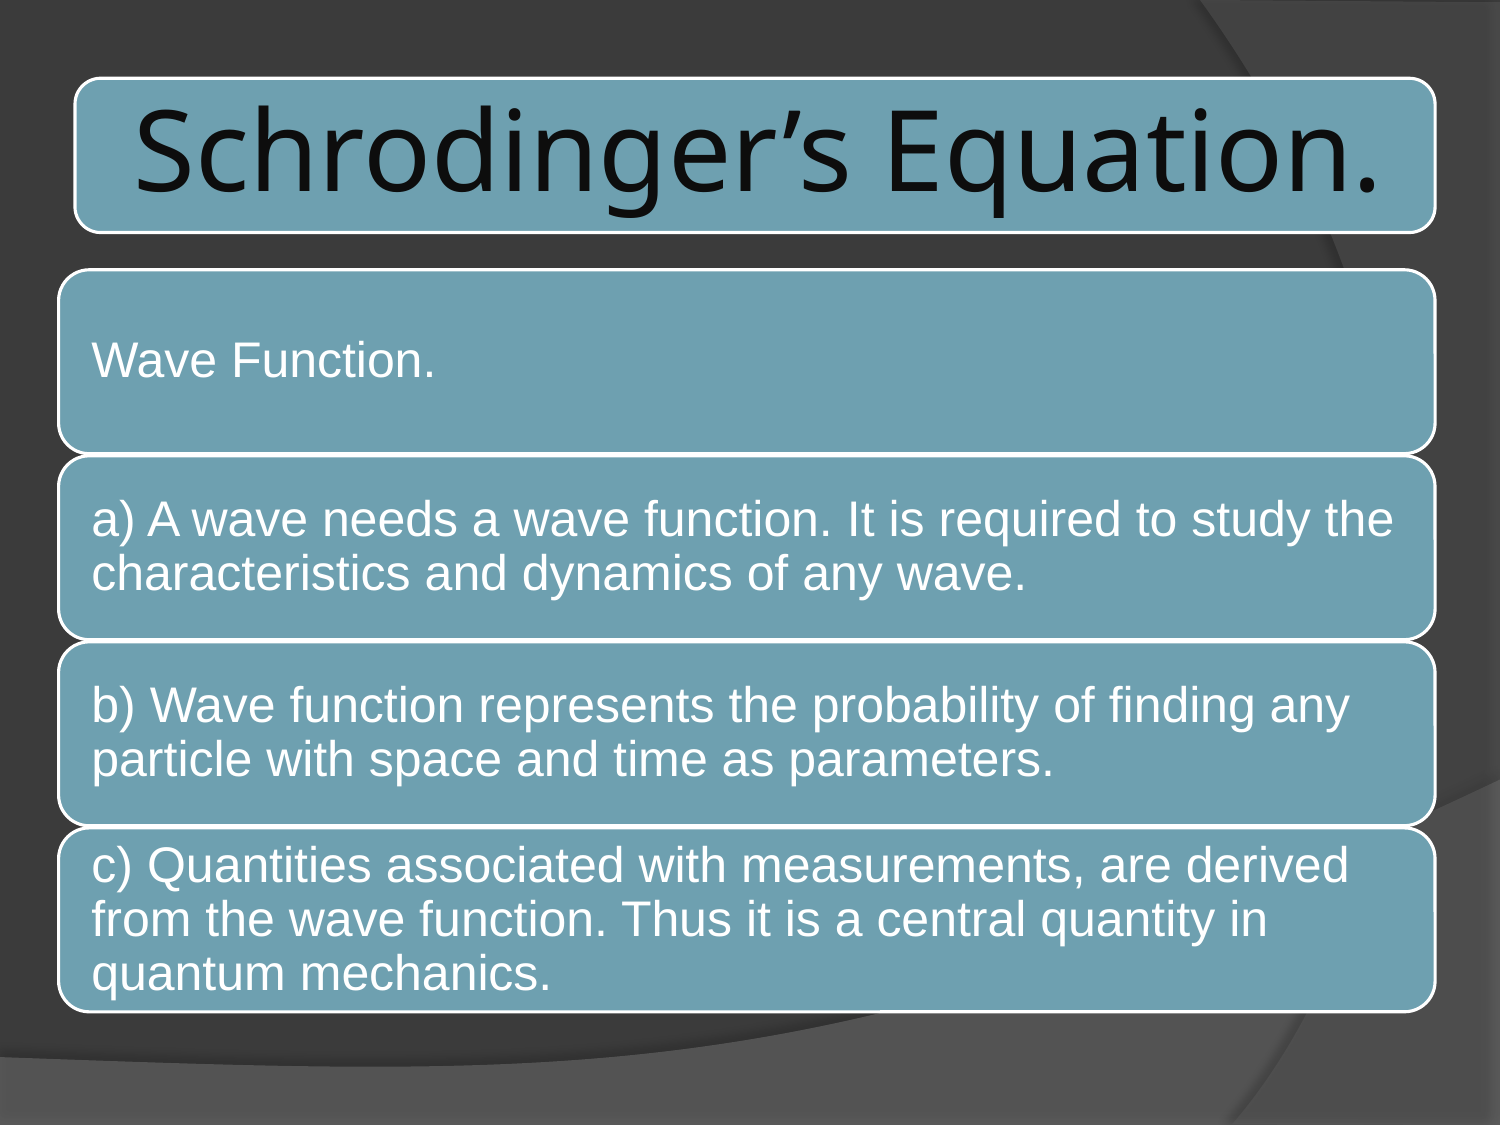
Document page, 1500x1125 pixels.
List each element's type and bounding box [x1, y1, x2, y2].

list [58, 269, 1436, 1013]
text_box [74, 77, 1436, 233]
